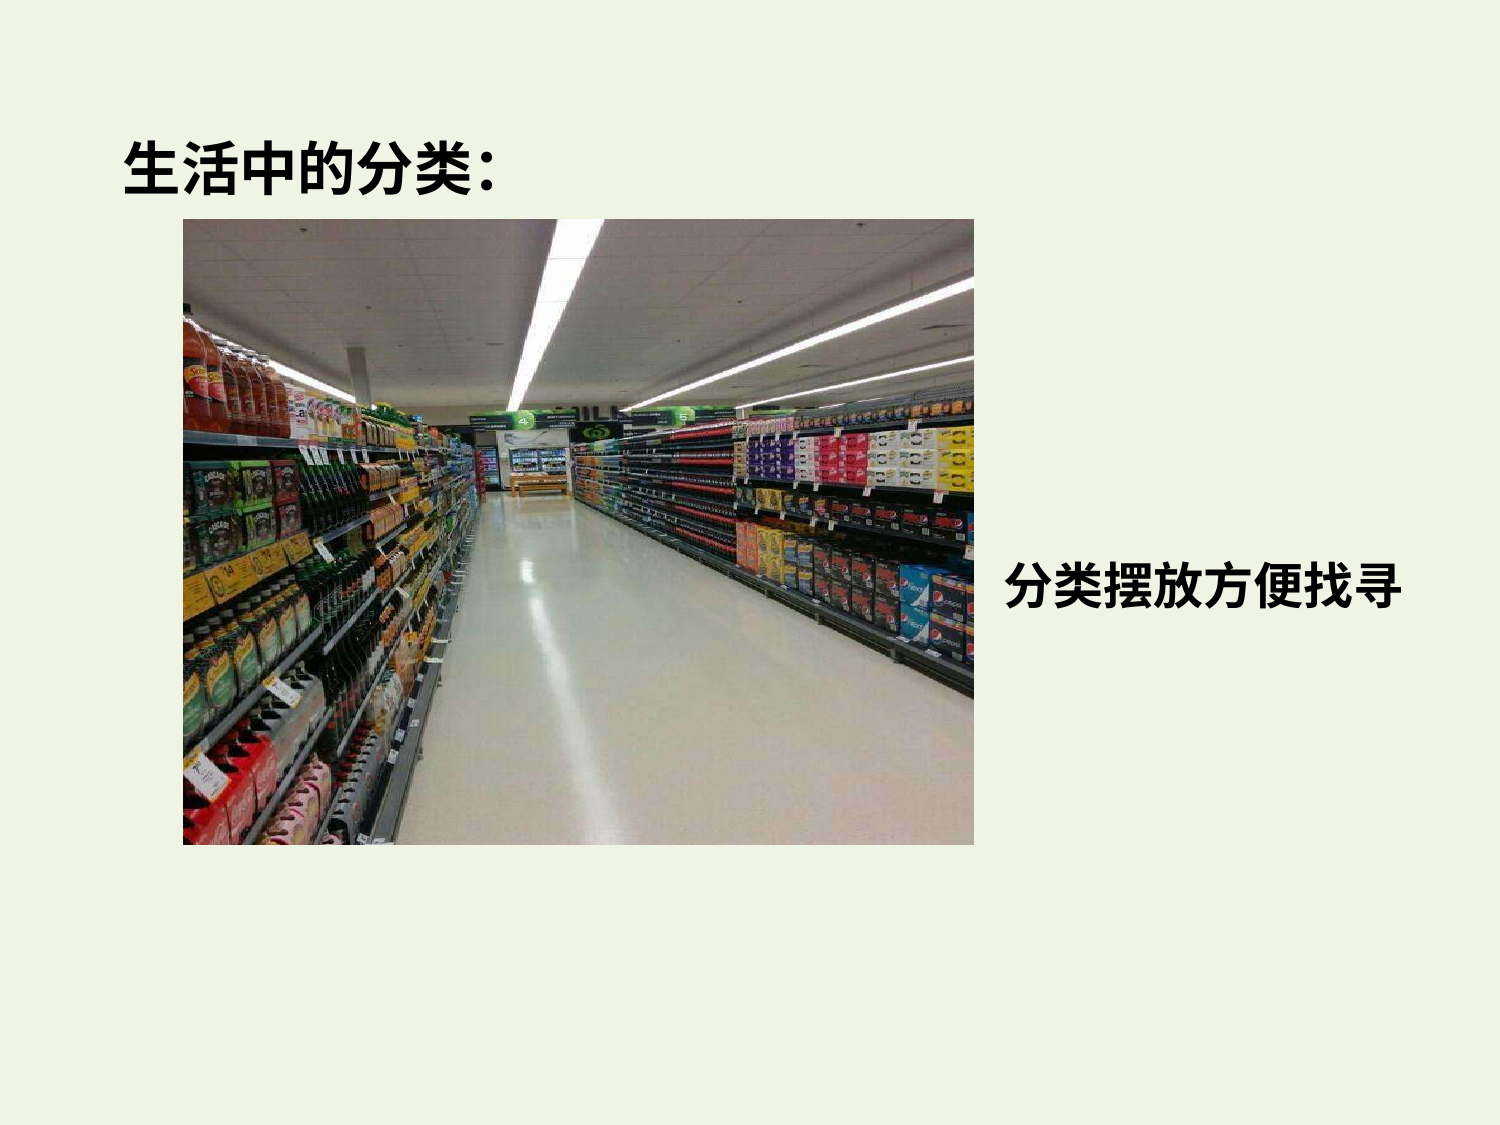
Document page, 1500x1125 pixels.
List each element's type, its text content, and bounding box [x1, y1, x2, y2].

picture [182, 219, 974, 846]
text_box 生活中的分类： [108, 125, 546, 210]
text_box 分类摆放方便找寻 [988, 546, 1419, 622]
